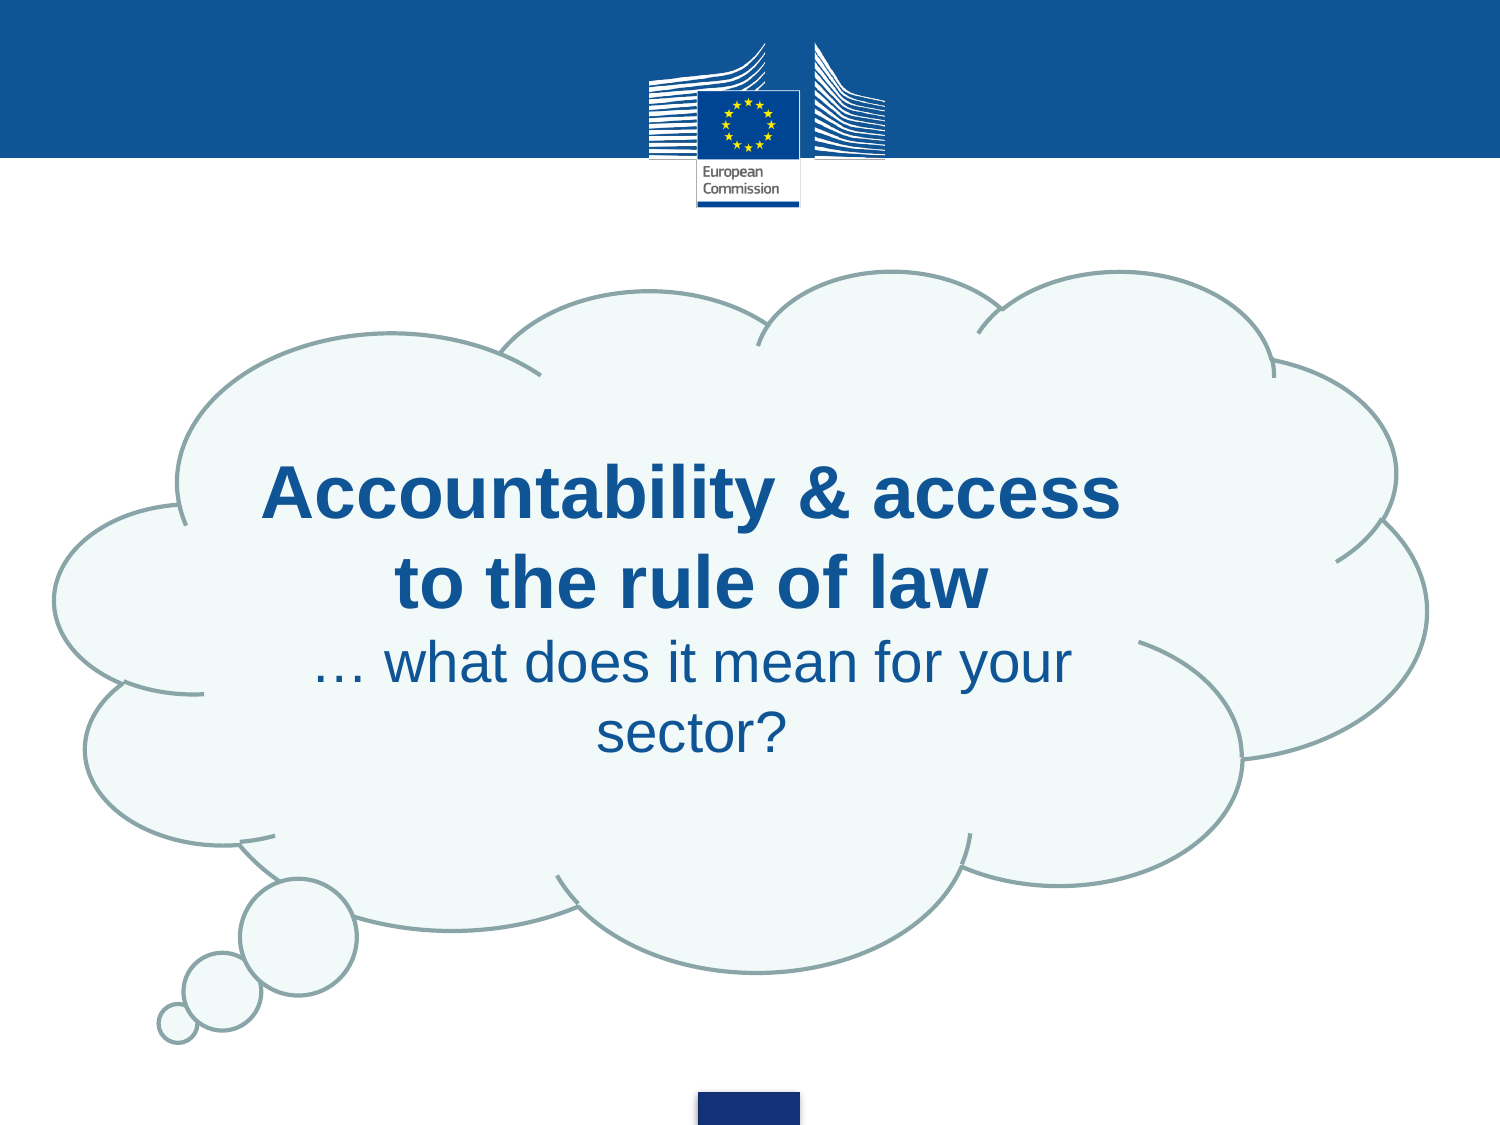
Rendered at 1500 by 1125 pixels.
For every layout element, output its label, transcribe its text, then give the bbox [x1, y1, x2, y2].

picture [649, 42, 885, 208]
text_box Accountability & access to the rule of law … what does it mean for your sector? [51, 269, 1430, 1045]
